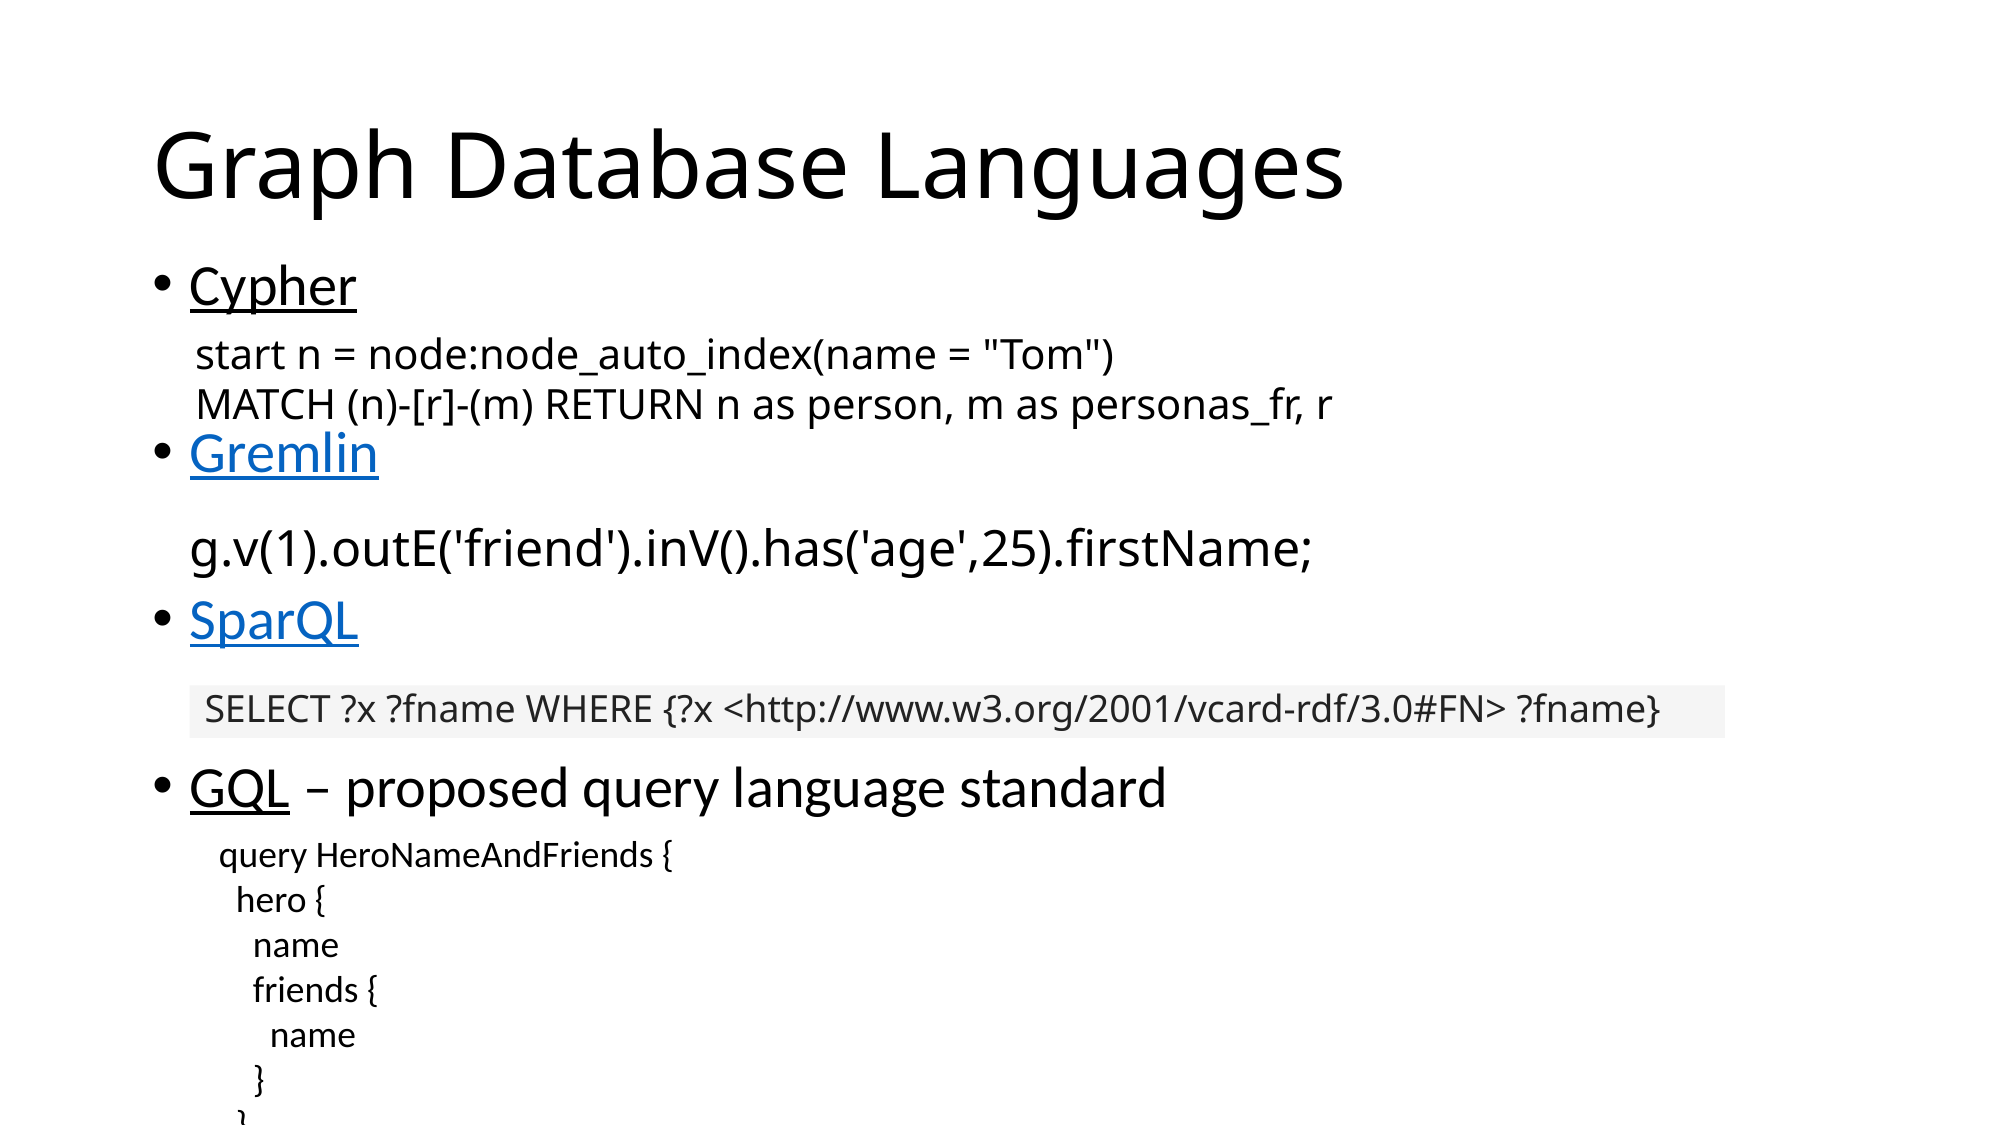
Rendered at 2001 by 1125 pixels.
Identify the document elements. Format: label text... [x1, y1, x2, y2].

text_box SELECT ?x ?fname WHERE {?x <http://www.w3.org/2001/vcard-rdf/3.0#FN> ?fname} [189, 685, 1725, 738]
list Cypher Gremlin SparQL GQL – proposed query language standard [137, 247, 1863, 962]
text_box start n = node:node_auto_index(name = "Tom") MATCH (n)-[r]-(m) RETURN n as person, m as personas_fr, r [195, 327, 1342, 429]
title Graph Database Languages [137, 59, 1863, 247]
text_box query HeroNameAndFriends { hero { name friends { name } } } [204, 822, 1111, 1125]
text_box g.v(1).outE('friend').inV().has('age',25).firstName; [174, 508, 1550, 584]
